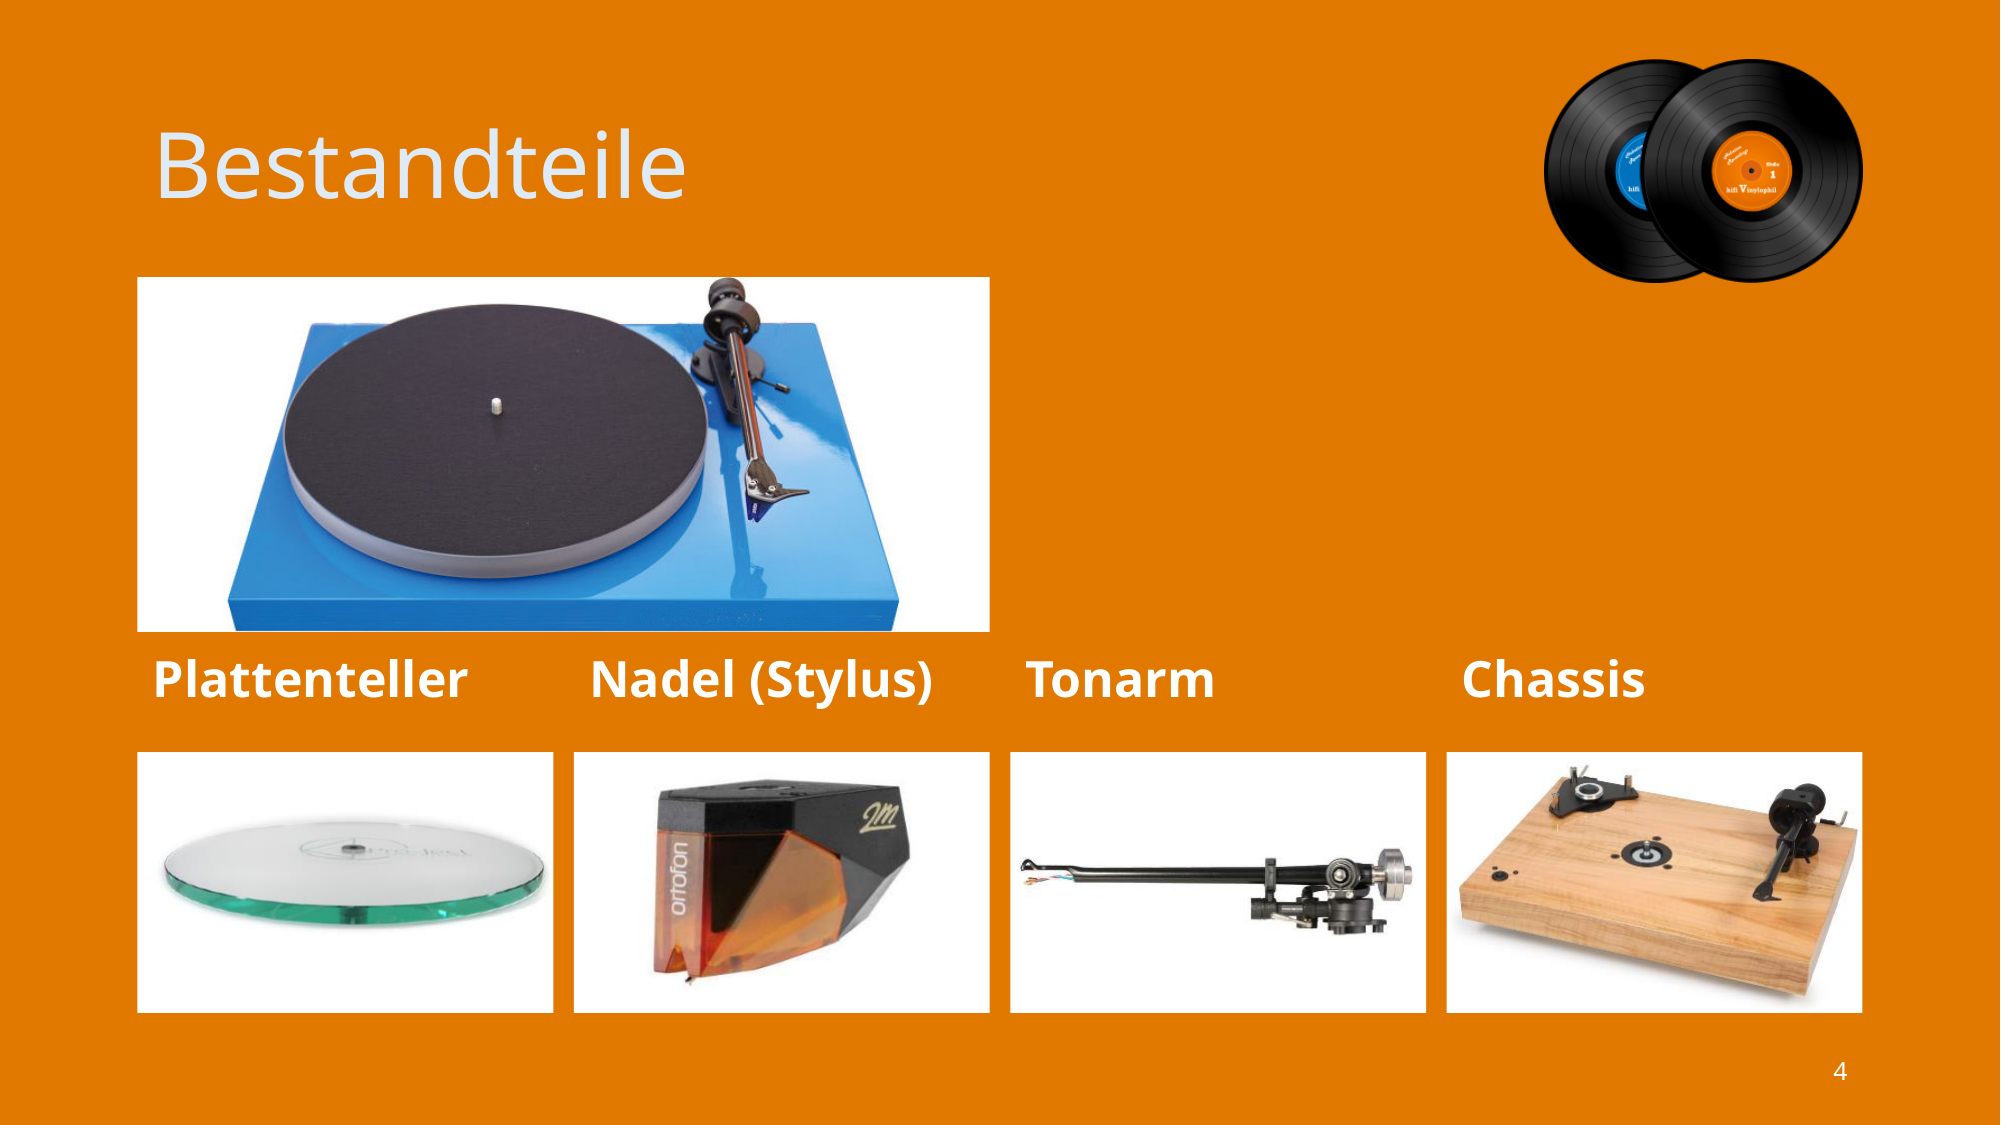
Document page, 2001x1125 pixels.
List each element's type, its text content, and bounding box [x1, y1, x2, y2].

list Plattenteller [137, 632, 554, 716]
list Chassis [1446, 606, 1863, 716]
picture [1010, 752, 1427, 1013]
picture [137, 277, 990, 632]
list Tonarm [1010, 606, 1426, 716]
picture [573, 752, 990, 1013]
picture [1544, 59, 1863, 283]
picture [137, 752, 554, 1013]
title Bestandteile [137, 59, 1496, 278]
picture [1446, 752, 1863, 1013]
slide_number 4 [1412, 1042, 1863, 1103]
list Nadel (Stylus) [574, 632, 990, 716]
